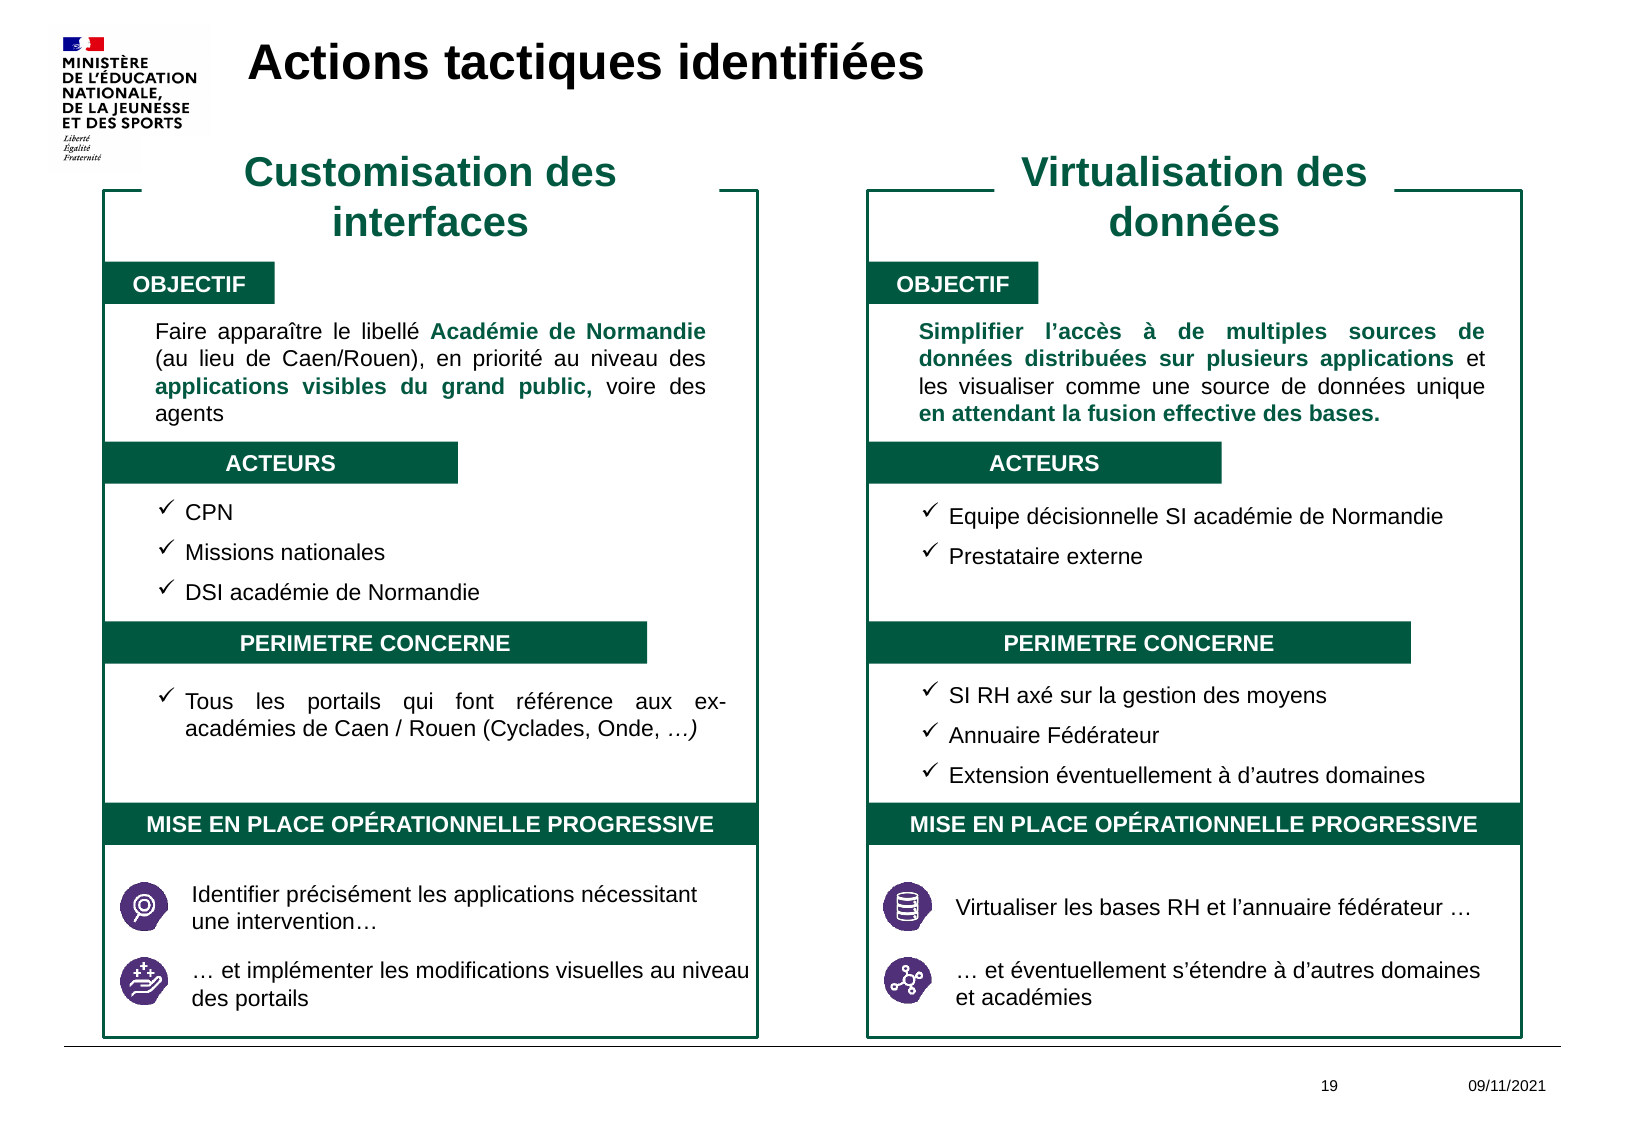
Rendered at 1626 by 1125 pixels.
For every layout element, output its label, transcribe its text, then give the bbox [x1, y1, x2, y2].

picture [883, 956, 932, 1005]
text_box OBJECTIF [103, 261, 275, 304]
text_box ACTEURS [103, 441, 458, 484]
text_box Simplifier l’accès à de multiples sources de données distribuées sur plusieurs applications et les visualiser comme une source de données unique en attendant la fusion effective des bases. [901, 308, 1504, 434]
text_box ACTEURS [867, 441, 1222, 484]
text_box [883, 882, 932, 931]
text_box PERIMETRE CONCERNE [103, 621, 648, 664]
text_box OBJECTIF [867, 261, 1039, 304]
text_box SI RH axé sur la gestion des moyens Annuaire Fédérateur Extension éventuellement à d’autres domaines [903, 673, 1490, 796]
text_box Equipe décisionnelle SI académie de Normandie Prestataire externe [903, 494, 1490, 577]
text_box … et implémenter les modifications visuelles au niveau des portails [176, 948, 769, 1019]
text_box Virtualisation des données [994, 137, 1395, 252]
text_box PERIMETRE CONCERNE [867, 621, 1411, 664]
text_box Identifier précisément les applications nécessitant une intervention… [176, 871, 745, 942]
picture [48, 23, 211, 174]
text_box Customisation des interfaces [141, 137, 720, 252]
text_box MISE EN PLACE OPÉRATIONNELLE PROGRESSIVE [103, 802, 758, 845]
text_box … et éventuellement s’étendre à d’autres domaines et académies [940, 947, 1504, 1018]
text_box Tous les portails qui font référence aux ex-académies de Caen / Rouen (Cyclades, Onde, …) [139, 679, 745, 749]
title Actions tactiques identifiées [247, 36, 1625, 115]
text_box 09/11/2021 [1354, 1046, 1562, 1125]
text_box Virtualiser les bases RH et l’annuaire fédérateur … [940, 885, 1488, 928]
text_box [865, 189, 1523, 1039]
text_box 19 [1113, 1046, 1354, 1125]
picture [119, 882, 168, 931]
text_box MISE EN PLACE OPÉRATIONNELLE PROGRESSIVE [867, 802, 1522, 845]
text_box Faire apparaître le libellé Académie de Normandie (au lieu de Caen/Rouen), en priorité au niveau des applications visibles du grand public, voire des agents [137, 308, 724, 434]
picture [119, 957, 168, 1005]
text_box CPN Missions nationales DSI académie de Normandie [139, 490, 727, 613]
text_box [101, 189, 760, 1039]
